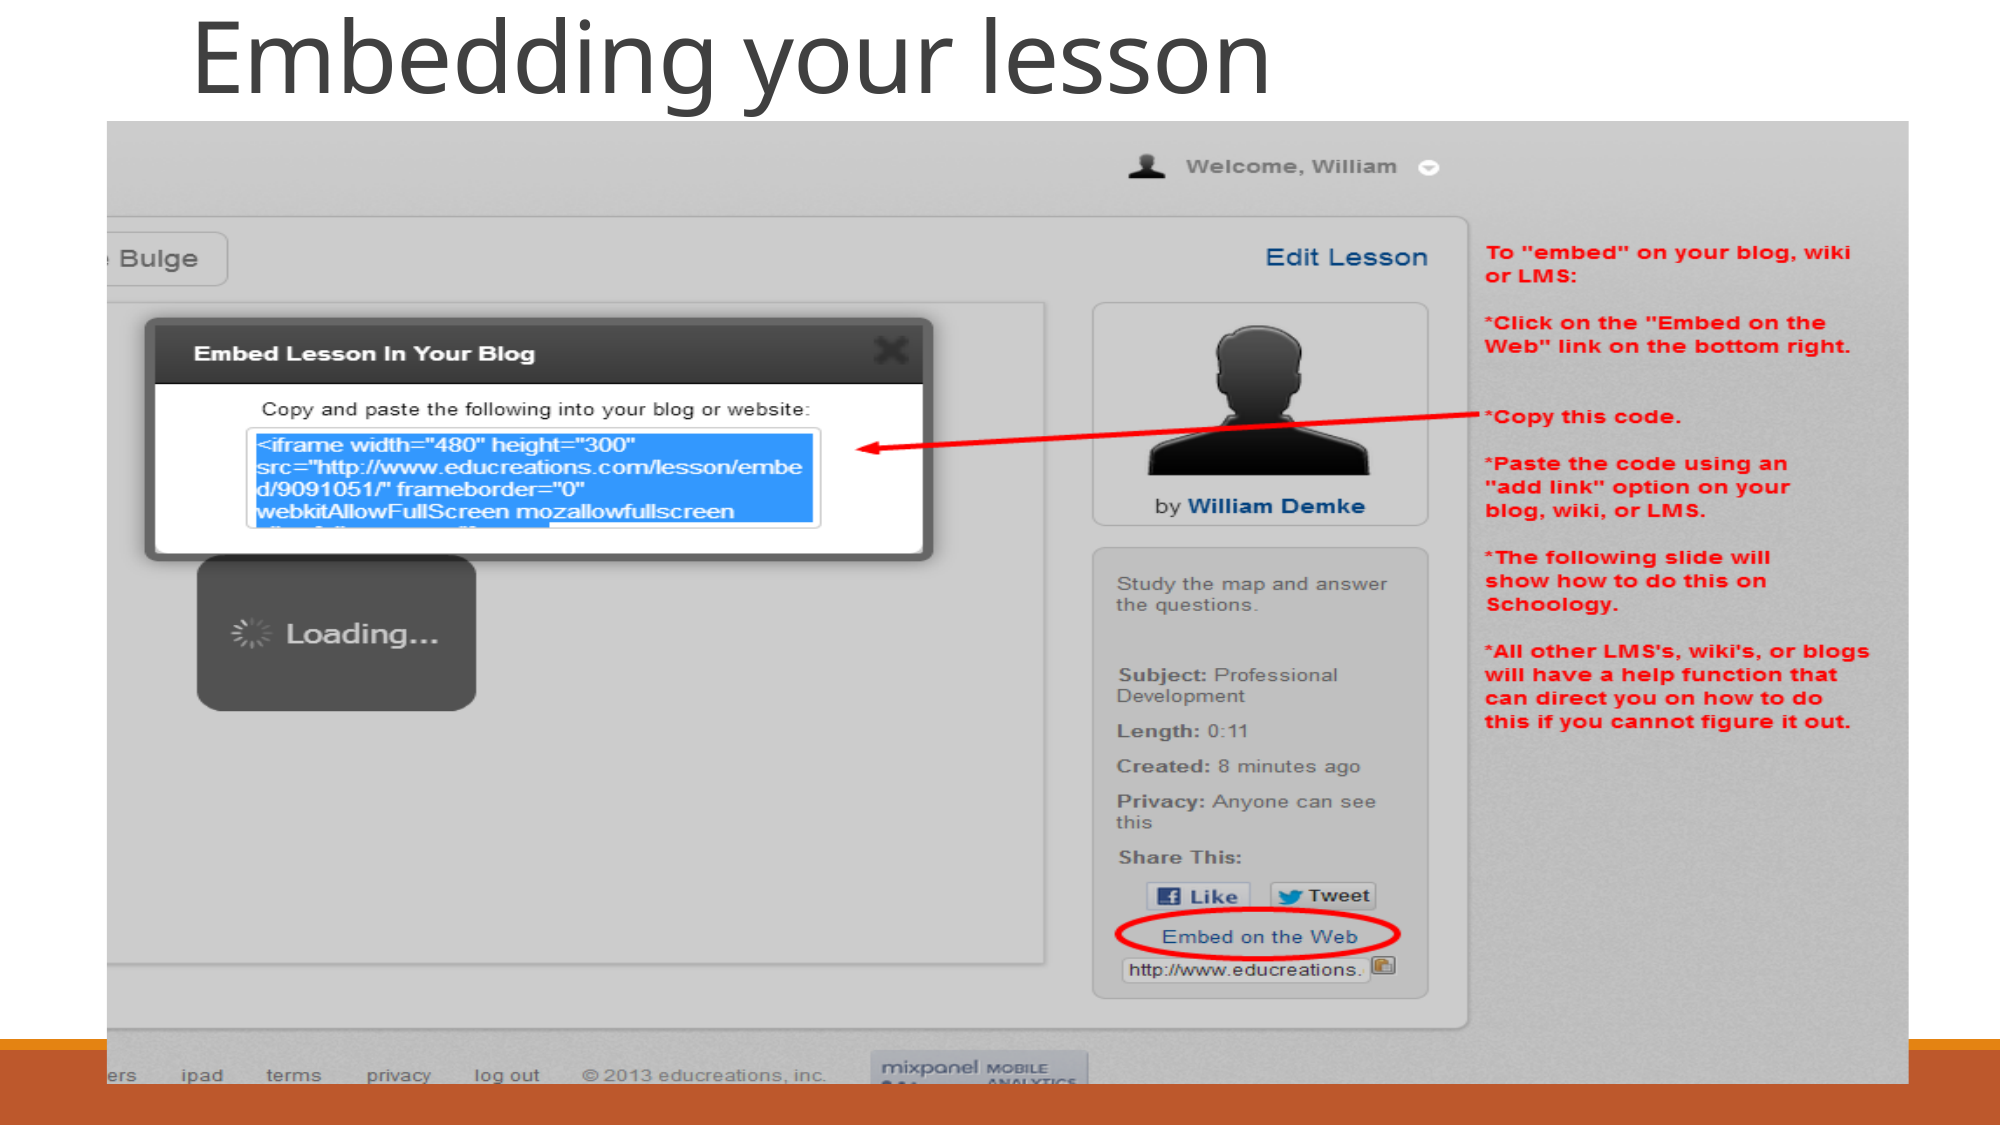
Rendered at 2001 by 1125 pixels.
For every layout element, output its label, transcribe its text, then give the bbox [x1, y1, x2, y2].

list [106, 121, 1910, 1085]
title Embedding your lesson [174, 0, 1825, 118]
